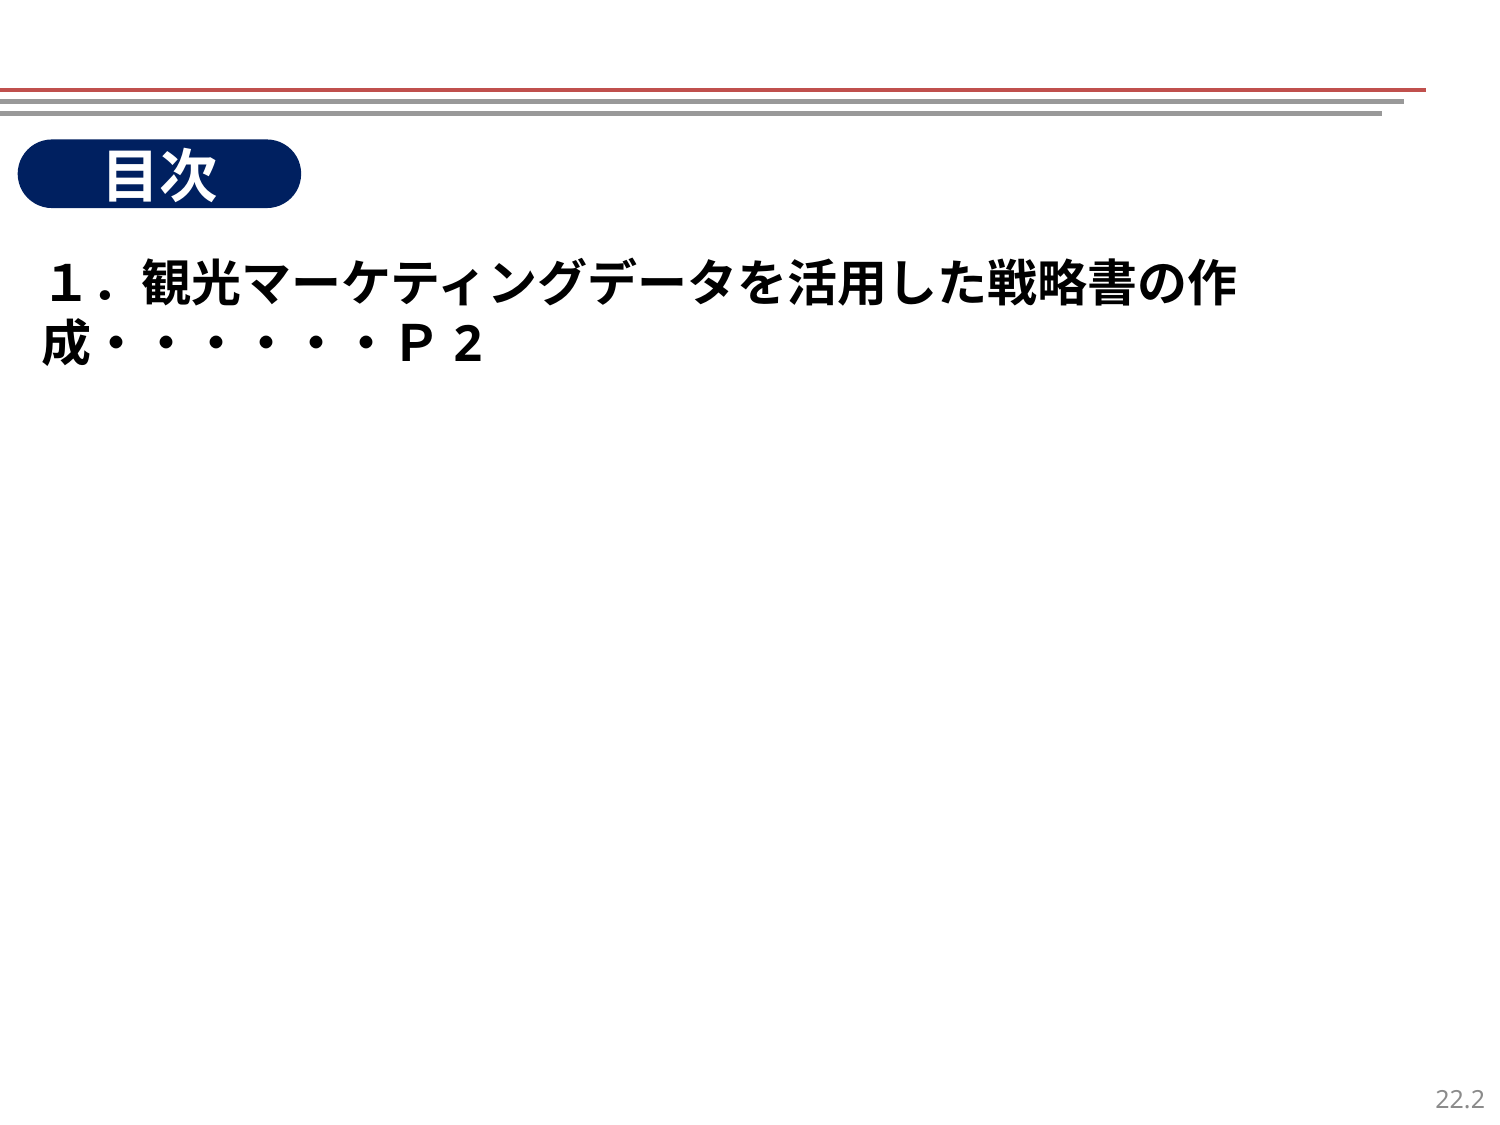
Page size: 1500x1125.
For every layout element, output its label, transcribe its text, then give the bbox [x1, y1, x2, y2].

slide_number 1 [1381, 1065, 1500, 1125]
text_box １．観光マーケティングデータを活用した戦略書の作成・・・・・・Ｐ2 [26, 243, 1474, 379]
text_box 目次 [15, 137, 304, 211]
